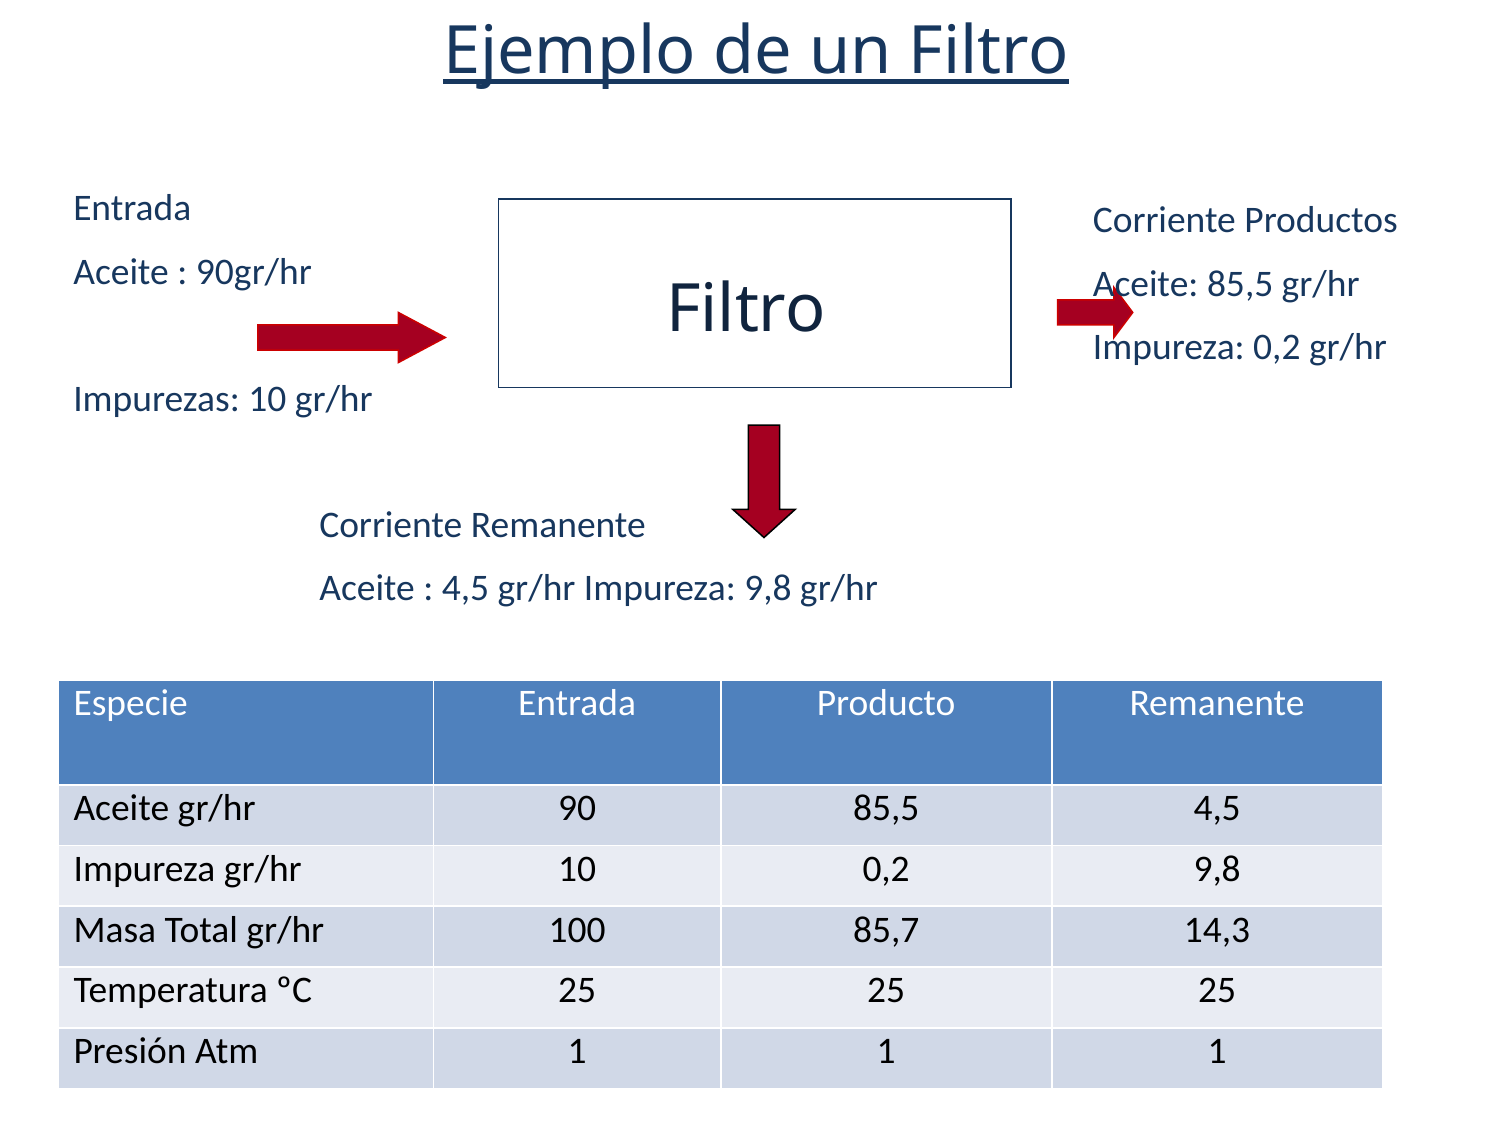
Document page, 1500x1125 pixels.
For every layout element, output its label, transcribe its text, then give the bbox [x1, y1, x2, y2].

table_cell 14,3 [1053, 907, 1382, 966]
table_cell Masa Total gr/hr [59, 907, 433, 966]
table_header Especie [59, 681, 433, 784]
table_cell 25 [434, 968, 720, 1027]
table_cell 85,5 [722, 786, 1051, 845]
table_cell 90 [434, 786, 720, 845]
table_cell Impureza gr/hr [59, 846, 433, 905]
table_cell Presión Atm [59, 1029, 433, 1088]
table_cell 4,5 [1053, 786, 1382, 845]
text_box Ejemplo de un Filtro [49, 0, 1463, 95]
table_cell 100 [434, 907, 720, 966]
table_cell 1 [1053, 1029, 1382, 1088]
table_cell Aceite gr/hr [59, 786, 433, 845]
table_cell 85,7 [722, 907, 1051, 966]
table_cell Temperatura ºC [59, 968, 433, 1027]
table_cell 1 [722, 1029, 1051, 1088]
table_cell 25 [1053, 968, 1382, 1027]
table_cell 1 [434, 1029, 720, 1088]
table_cell 10 [434, 846, 720, 905]
table_cell 25 [722, 968, 1051, 1027]
table_cell 0,2 [722, 846, 1051, 905]
table_header Entrada [434, 681, 720, 784]
table_header Remanente [1053, 681, 1382, 784]
text_box Corriente Remanente Aceite : 4,5 gr/hr Impureza: 9,8 gr/hr [304, 492, 1243, 616]
text_box Entrada Aceite : 90gr/hr Impurezas: 10 gr/hr [58, 175, 504, 427]
table_header Producto [722, 681, 1051, 784]
text_box Corriente Productos Aceite: 85,5 gr/hr Impureza: 0,2 gr/hr [1078, 187, 1500, 375]
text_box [257, 198, 1134, 538]
table_cell 9,8 [1053, 846, 1382, 905]
